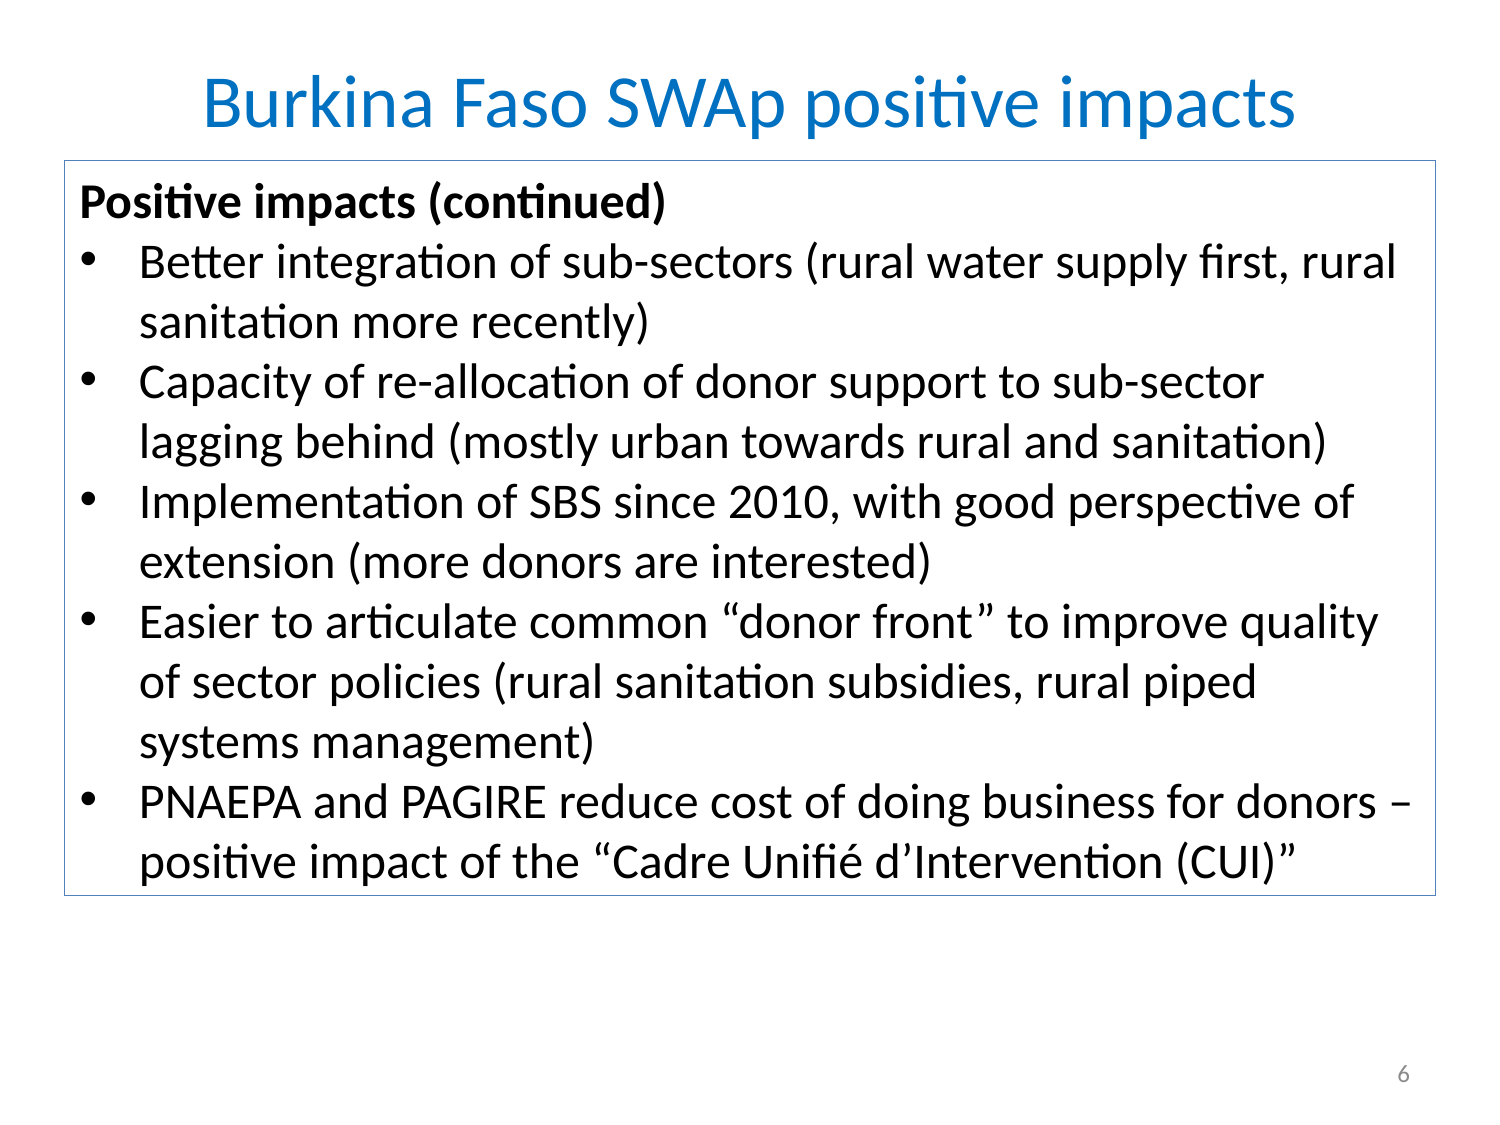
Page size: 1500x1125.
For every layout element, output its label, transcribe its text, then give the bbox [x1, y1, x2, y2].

text_box Burkina Faso SWAp positive impacts [74, 45, 1425, 233]
text_box 6 [1074, 1042, 1425, 1103]
text_box Positive impacts (continued) Better integration of sub-sectors (rural water supply first, rural sanitation more recently) Capacity of re-allocation of donor support to sub-sector lagging behind (mostly urban towards rural and sanitation) Implementation of SBS since 2010, with good perspective of extension (more donors are interested) Easier to articulate common “donor front” to improve quality of sector policies (rural sanitation subsidies, rural piped systems management) PNAEPA and PAGIRE reduce cost of doing business for donors – positive impact of the “Cadre Unifié d’Intervention (CUI)” [64, 160, 1436, 896]
